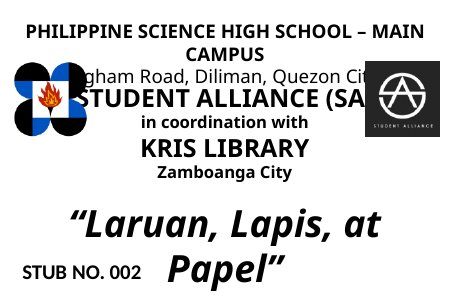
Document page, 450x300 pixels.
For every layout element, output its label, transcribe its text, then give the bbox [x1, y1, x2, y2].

text_box PHILIPPINE SCIENCE HIGH SCHOOL – MAIN CAMPUS Agham Road, Diliman, Quezon City [0, 12, 450, 74]
text_box STUDENT ALLIANCE (SA) in coordination with KRIS LIBRARY Zamboanga City [0, 74, 450, 190]
picture [364, 60, 441, 137]
picture [12, 60, 88, 137]
text_box STUB NO. 002 [7, 251, 213, 292]
text_box “Laruan, Lapis, at Papel” [0, 192, 450, 298]
